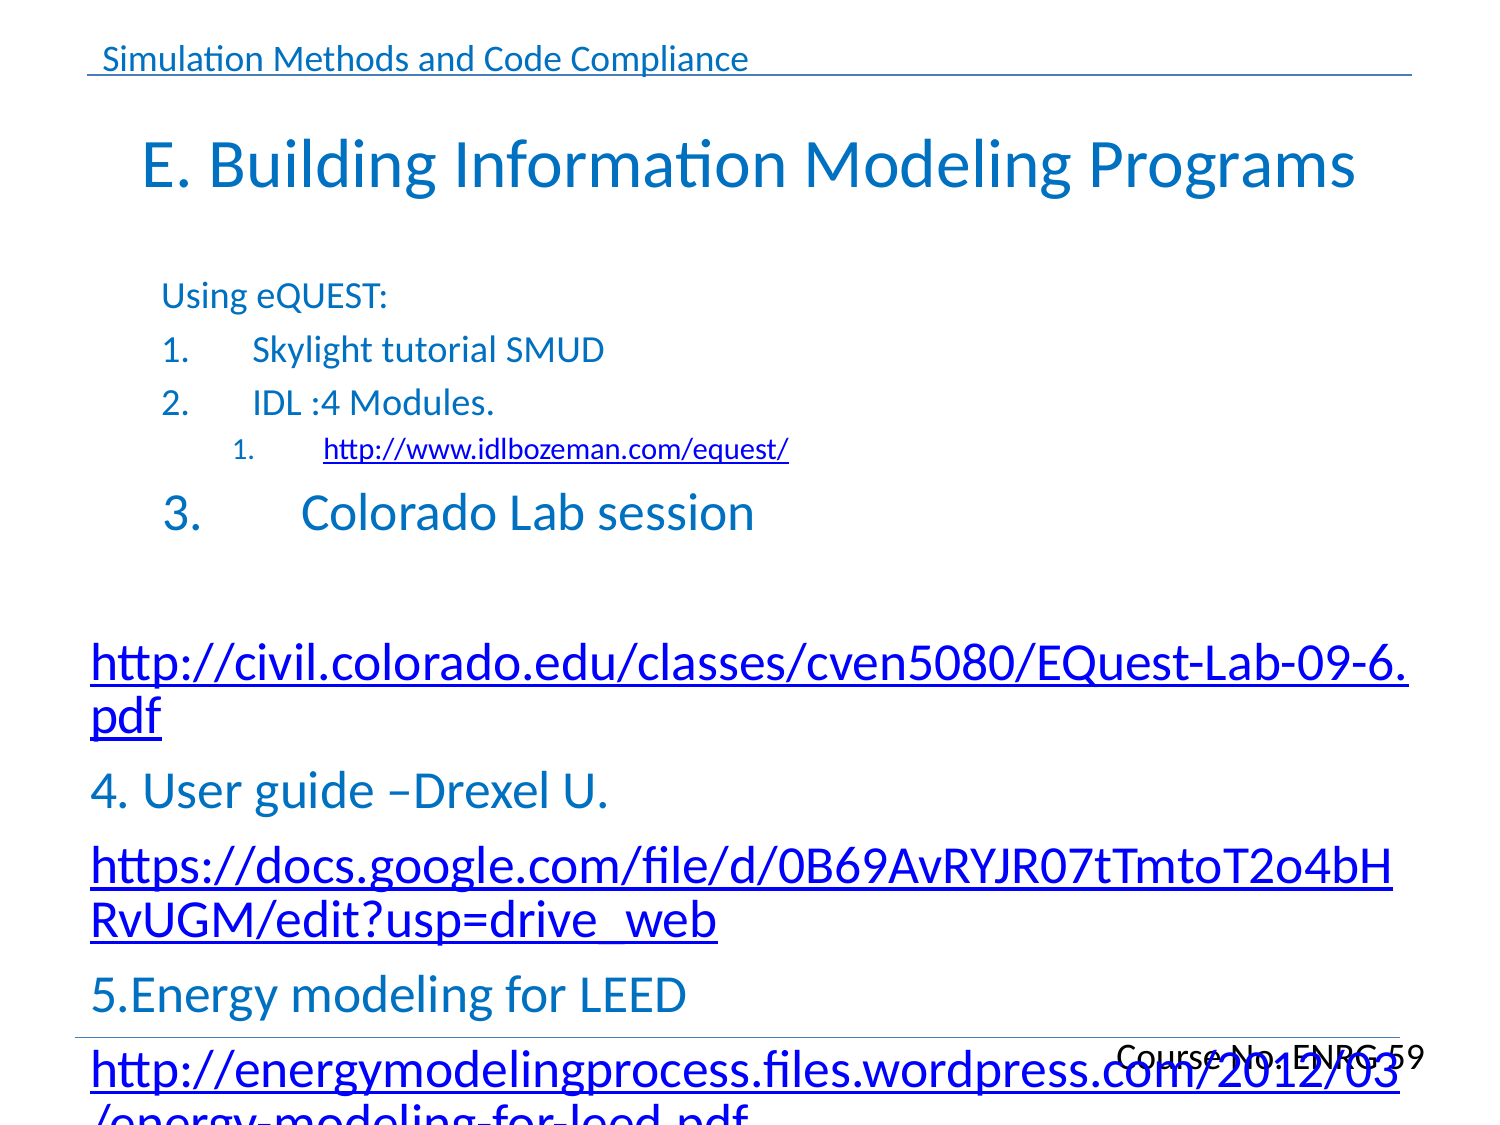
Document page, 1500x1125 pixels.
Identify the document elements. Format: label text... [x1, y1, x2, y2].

title E. Building Information Modeling Programs [75, 87, 1425, 233]
list Using eQUEST: Skylight tutorial SMUD IDL :4 Modules. http://www.idlbozeman.com/equest/ 3. Colorado Lab session http://civil.colorado.edu/classes/cven5080/EQuest-Lab-09-6.pdf 4. User guide –Drexel U. https://docs.google.com/file/d/0B69AvRYJR07tTmtoT2o4bHRvUGM/edit?usp=drive_web 5.Energy modeling for LEED http://energymodelingprocess.files.wordpress.com/2012/03/energy-modeling-for-leed.pdf [75, 262, 1425, 1005]
